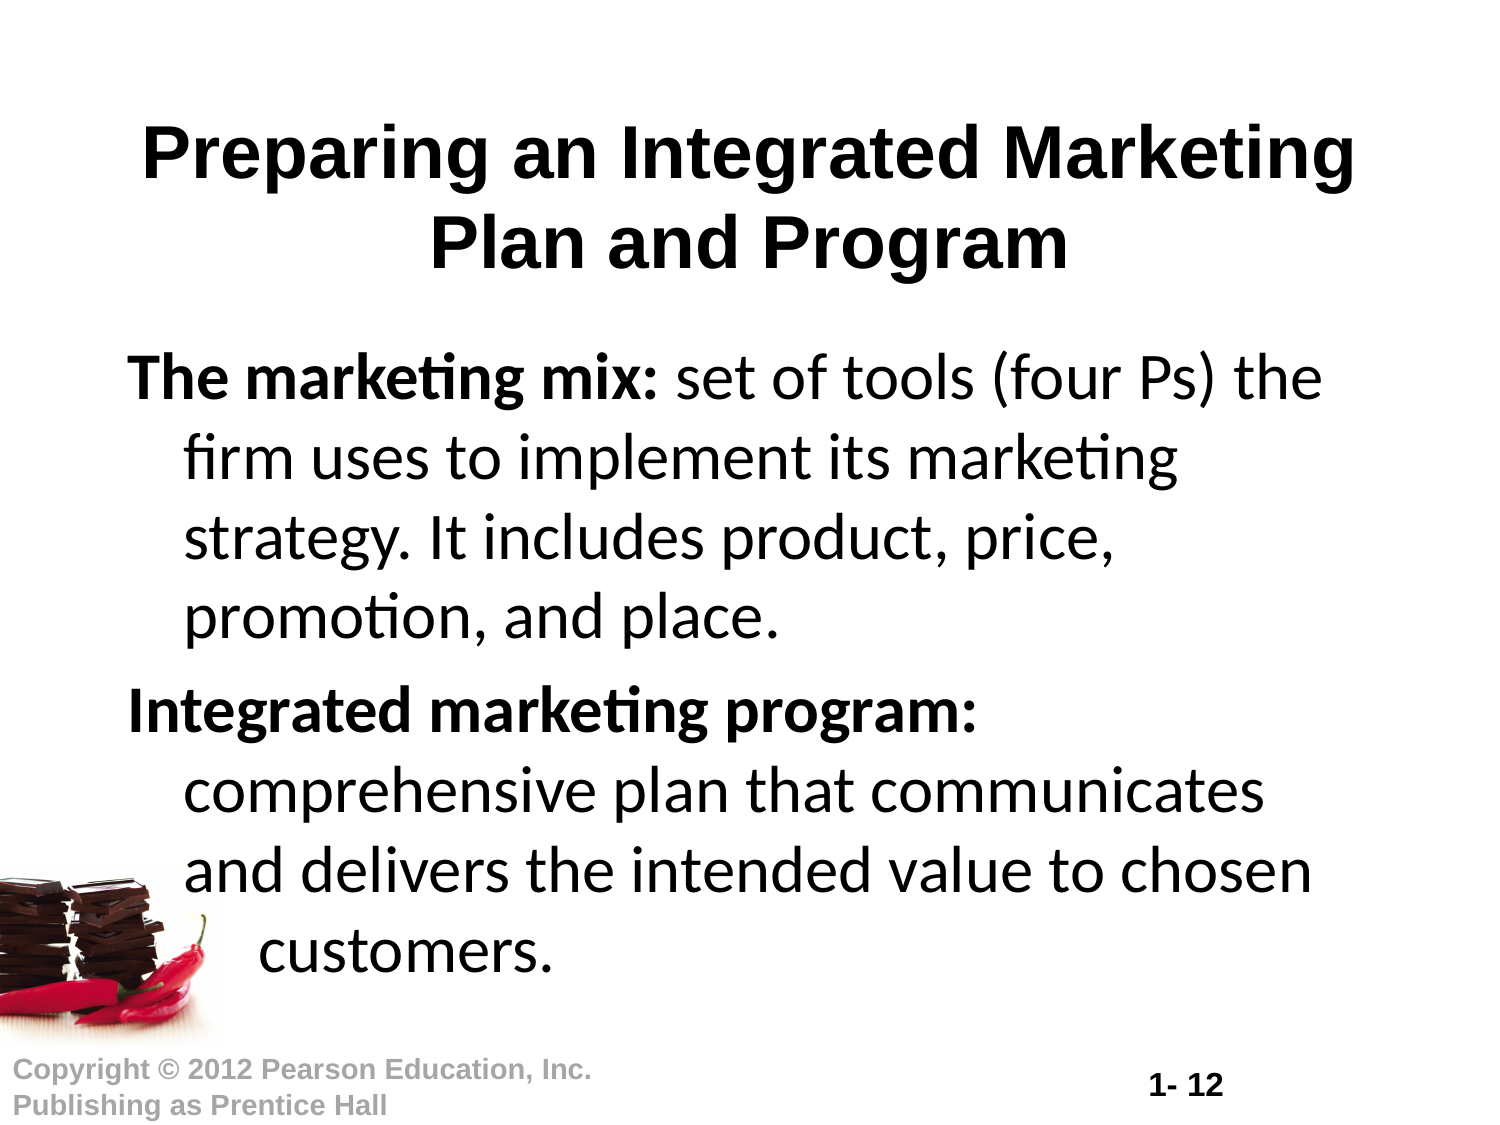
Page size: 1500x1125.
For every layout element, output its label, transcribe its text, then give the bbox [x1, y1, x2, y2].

list The marketing mix: set of tools (four Ps) the firm uses to implement its marketing strategy. It includes product, price, promotion, and place. Integrated marketing program: comprehensive plan that communicates and delivers the intended value to chosen customers. [112, 324, 1388, 1001]
title Preparing an Integrated Marketing Plan and Program [112, 99, 1388, 288]
picture [0, 862, 225, 1050]
